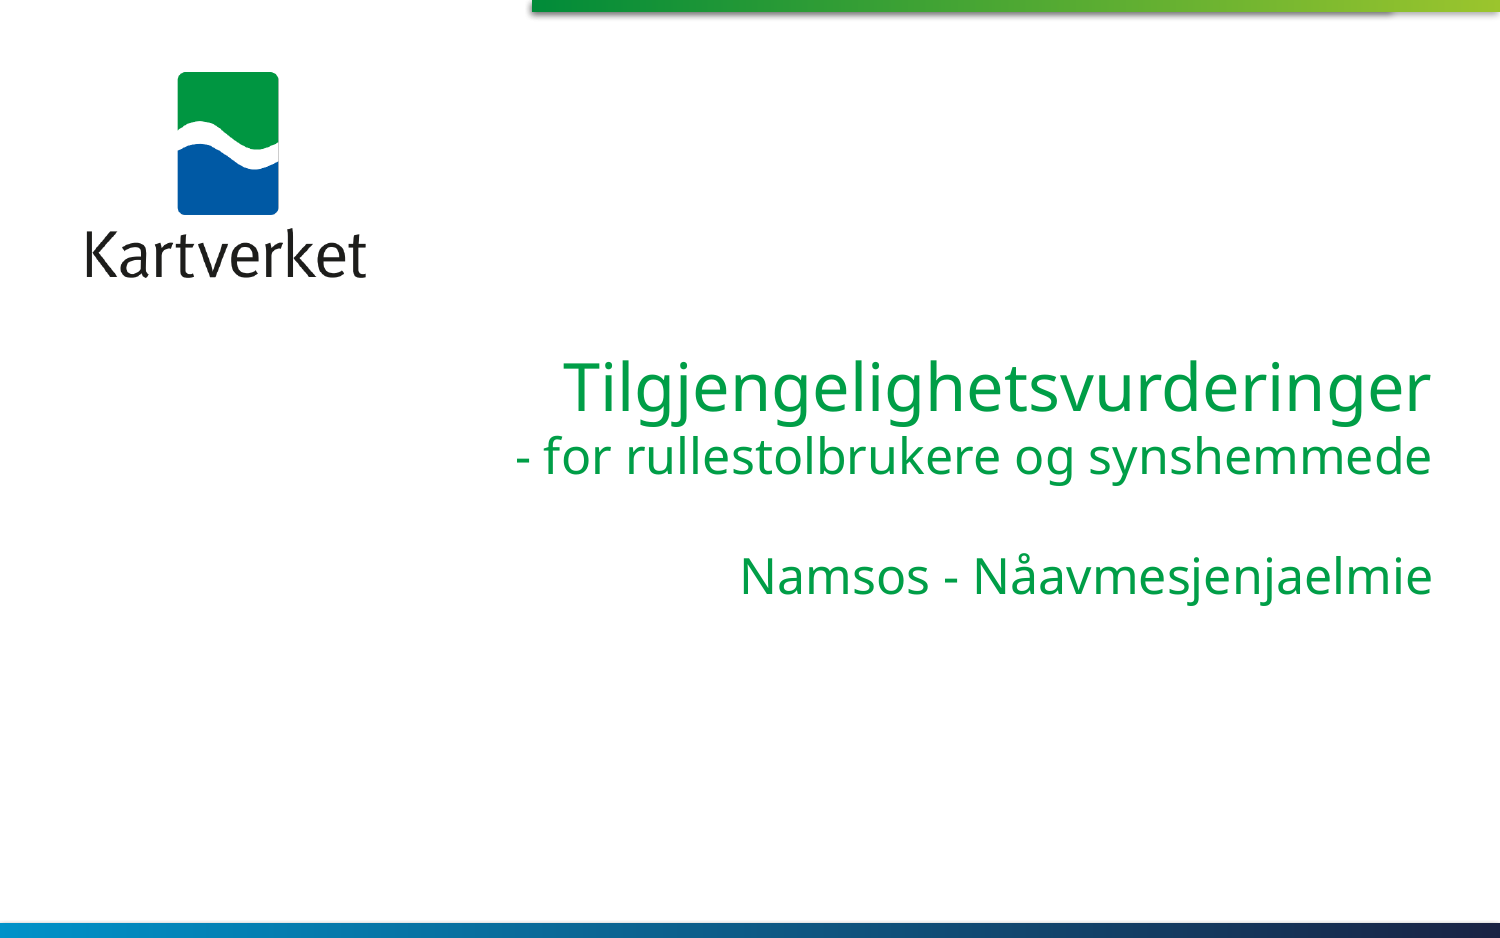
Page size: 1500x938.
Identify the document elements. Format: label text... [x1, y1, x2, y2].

text_box Tilgjengelighetsvurderinger - for rullestolbrukere og synshemmede Namsos - Nåavmesjenjaelmie [66, 337, 1449, 613]
